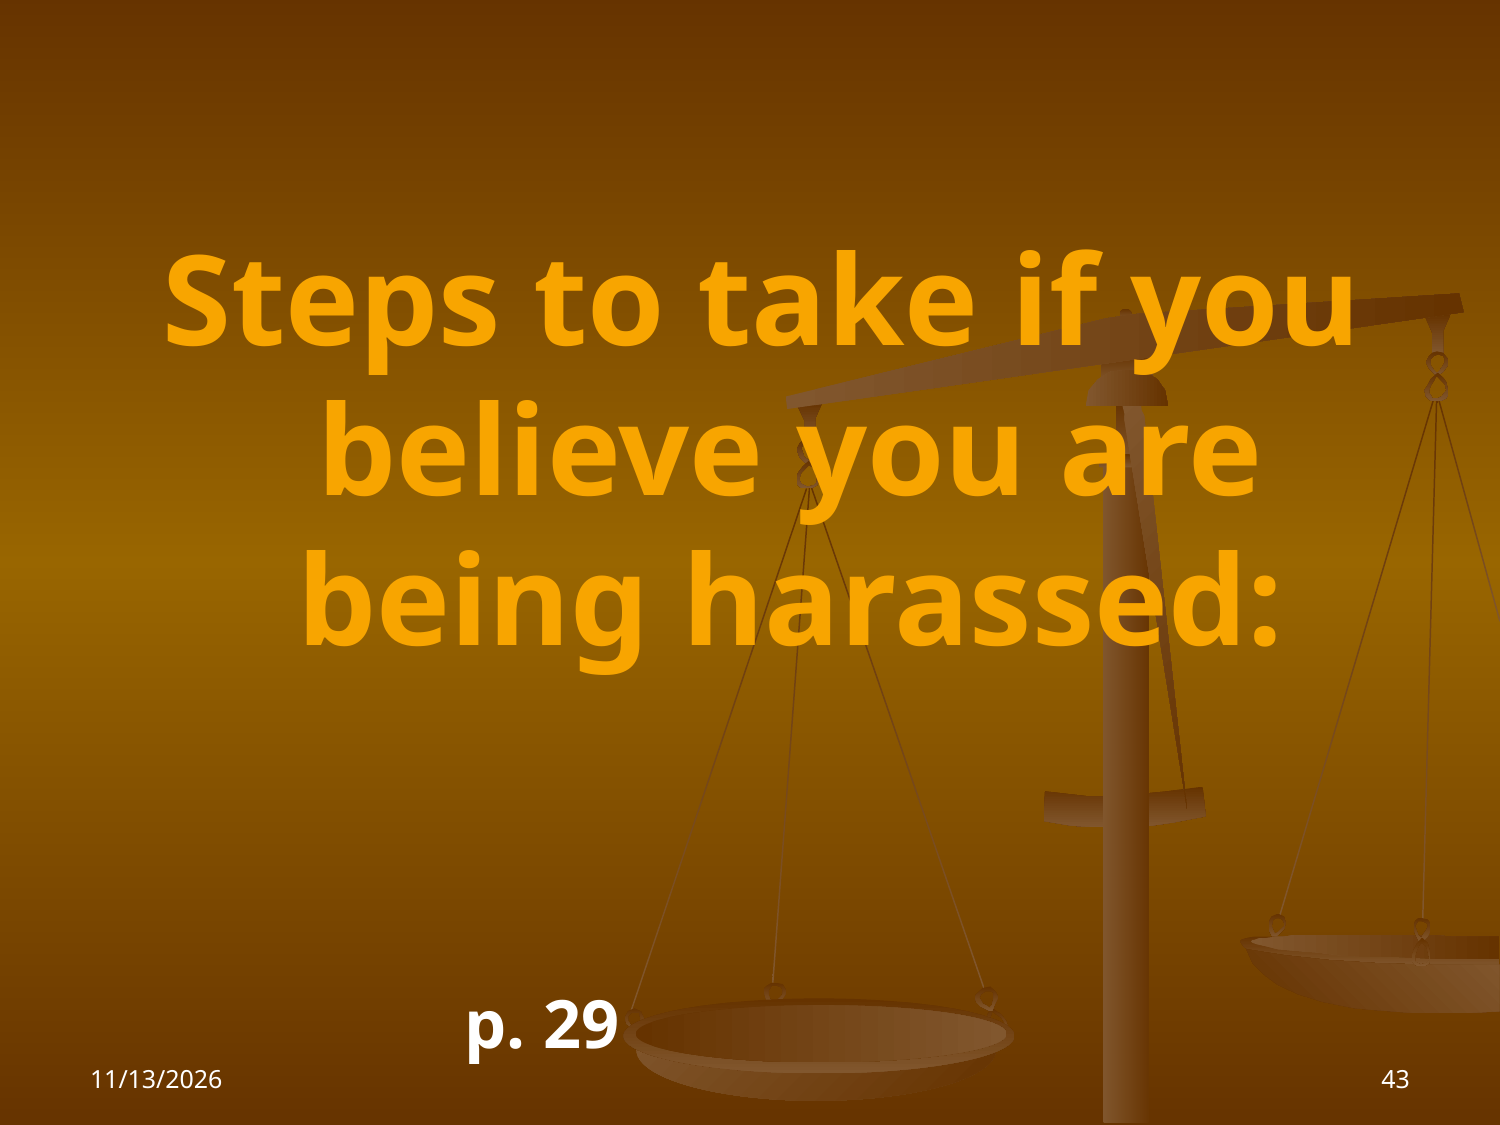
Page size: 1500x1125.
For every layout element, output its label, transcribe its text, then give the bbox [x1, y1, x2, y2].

list Steps to take if you believe you are being harassed: [87, 212, 1438, 881]
slide_number 43 [1074, 1029, 1426, 1106]
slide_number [74, 1029, 426, 1106]
text_box p. 29 [450, 974, 1013, 1070]
